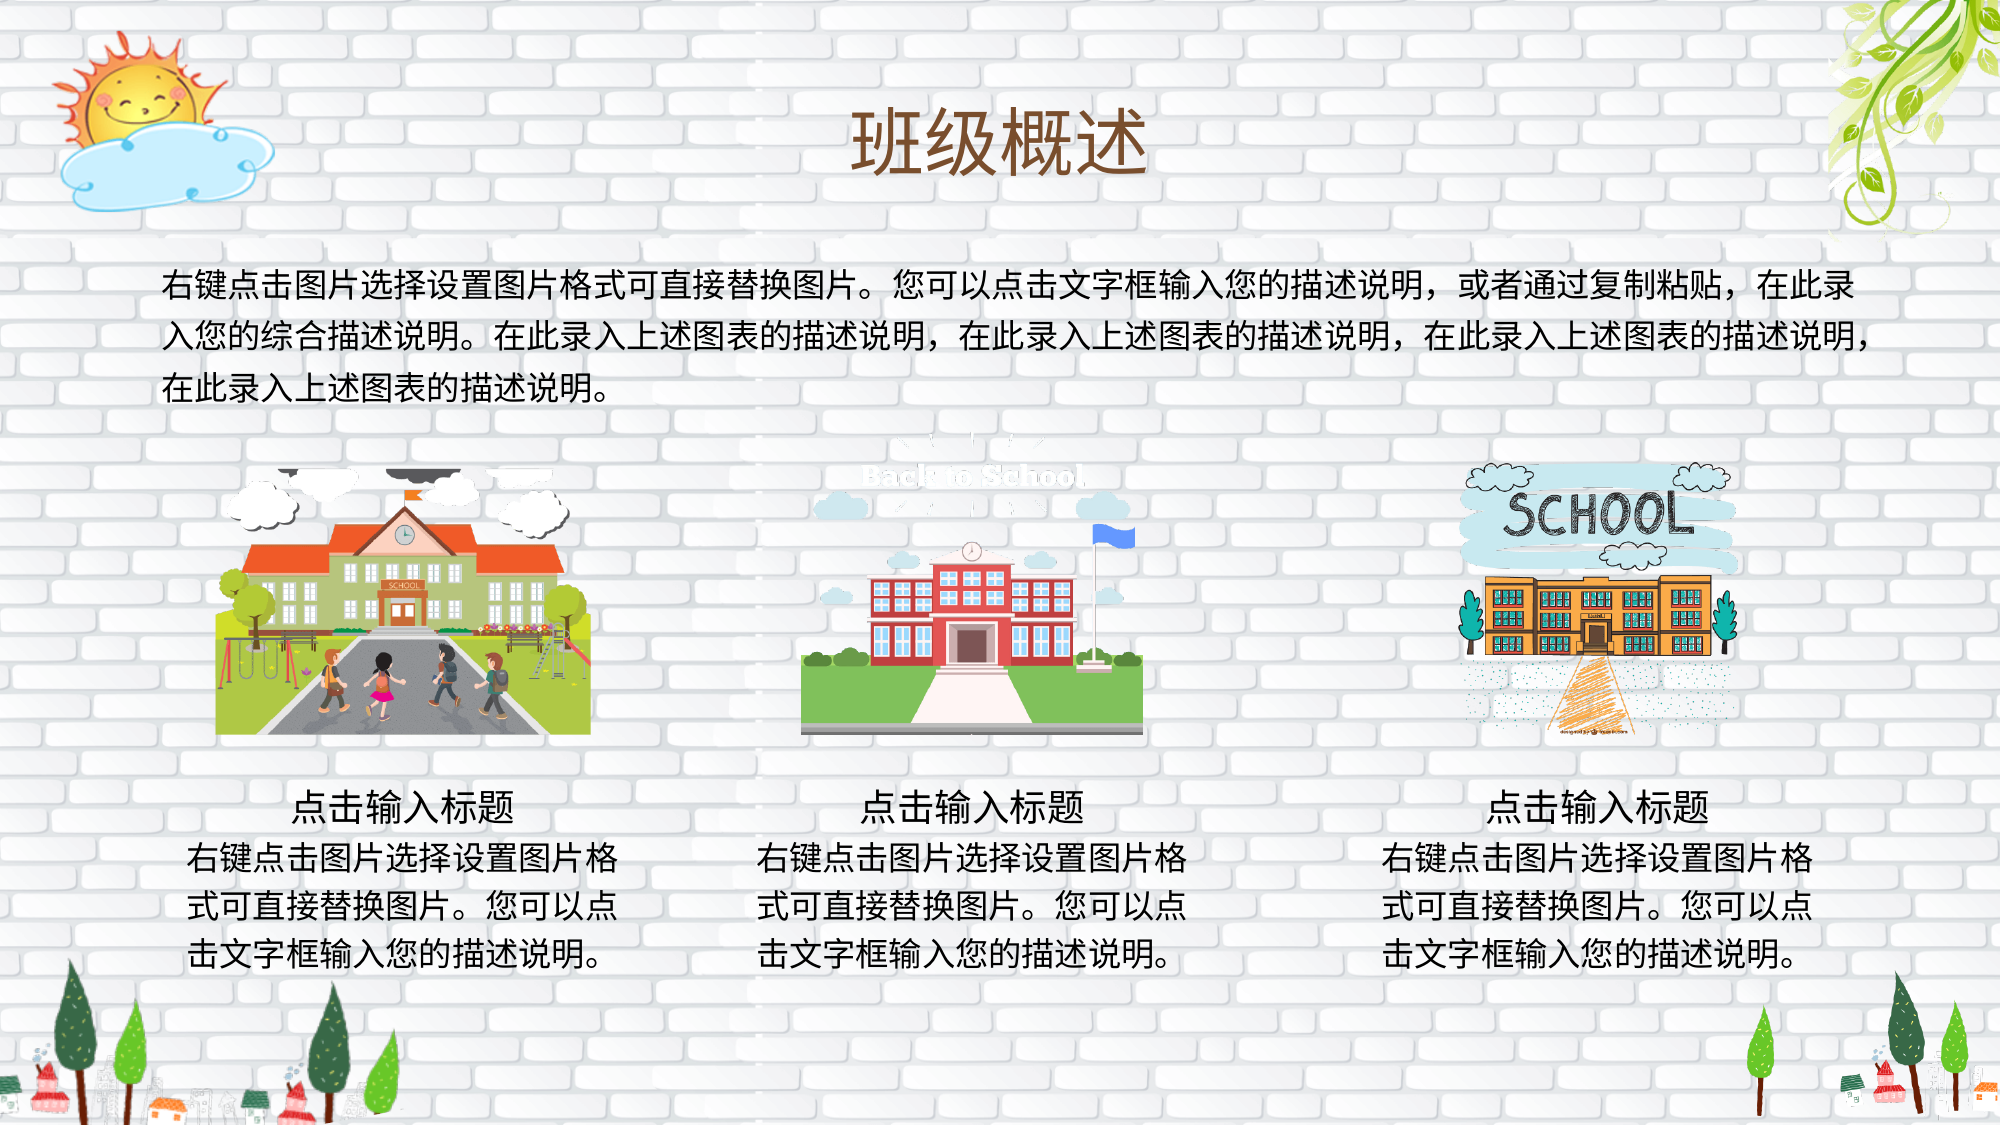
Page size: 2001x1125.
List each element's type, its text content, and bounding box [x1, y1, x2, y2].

text_box 点击输入标题 右键点击图片选择设置图片格式可直接替换图片。您可以点击文字框输入您的描述说明。 [1356, 769, 1839, 979]
text_box 点击输入标题 右键点击图片选择设置图片格式可直接替换图片。您可以点击文字框输入您的描述说明。 [161, 769, 644, 979]
text_box 右键点击图片选择设置图片格式可直接替换图片。您可以点击文字框输入您的描述说明，或者通过复制粘贴，在此录入您的综合描述说明。在此录入上述图表的描述说明，在此录入上述图表的描述说明，在此录入上述图表的描述说明，在此录入上述图表的描述说明。 [161, 251, 1875, 408]
picture [0, 0, 2000, 1125]
text_box 班级概述 [338, 87, 1662, 193]
text_box 点击输入标题 右键点击图片选择设置图片格式可直接替换图片。您可以点击文字框输入您的描述说明。 [730, 769, 1214, 979]
